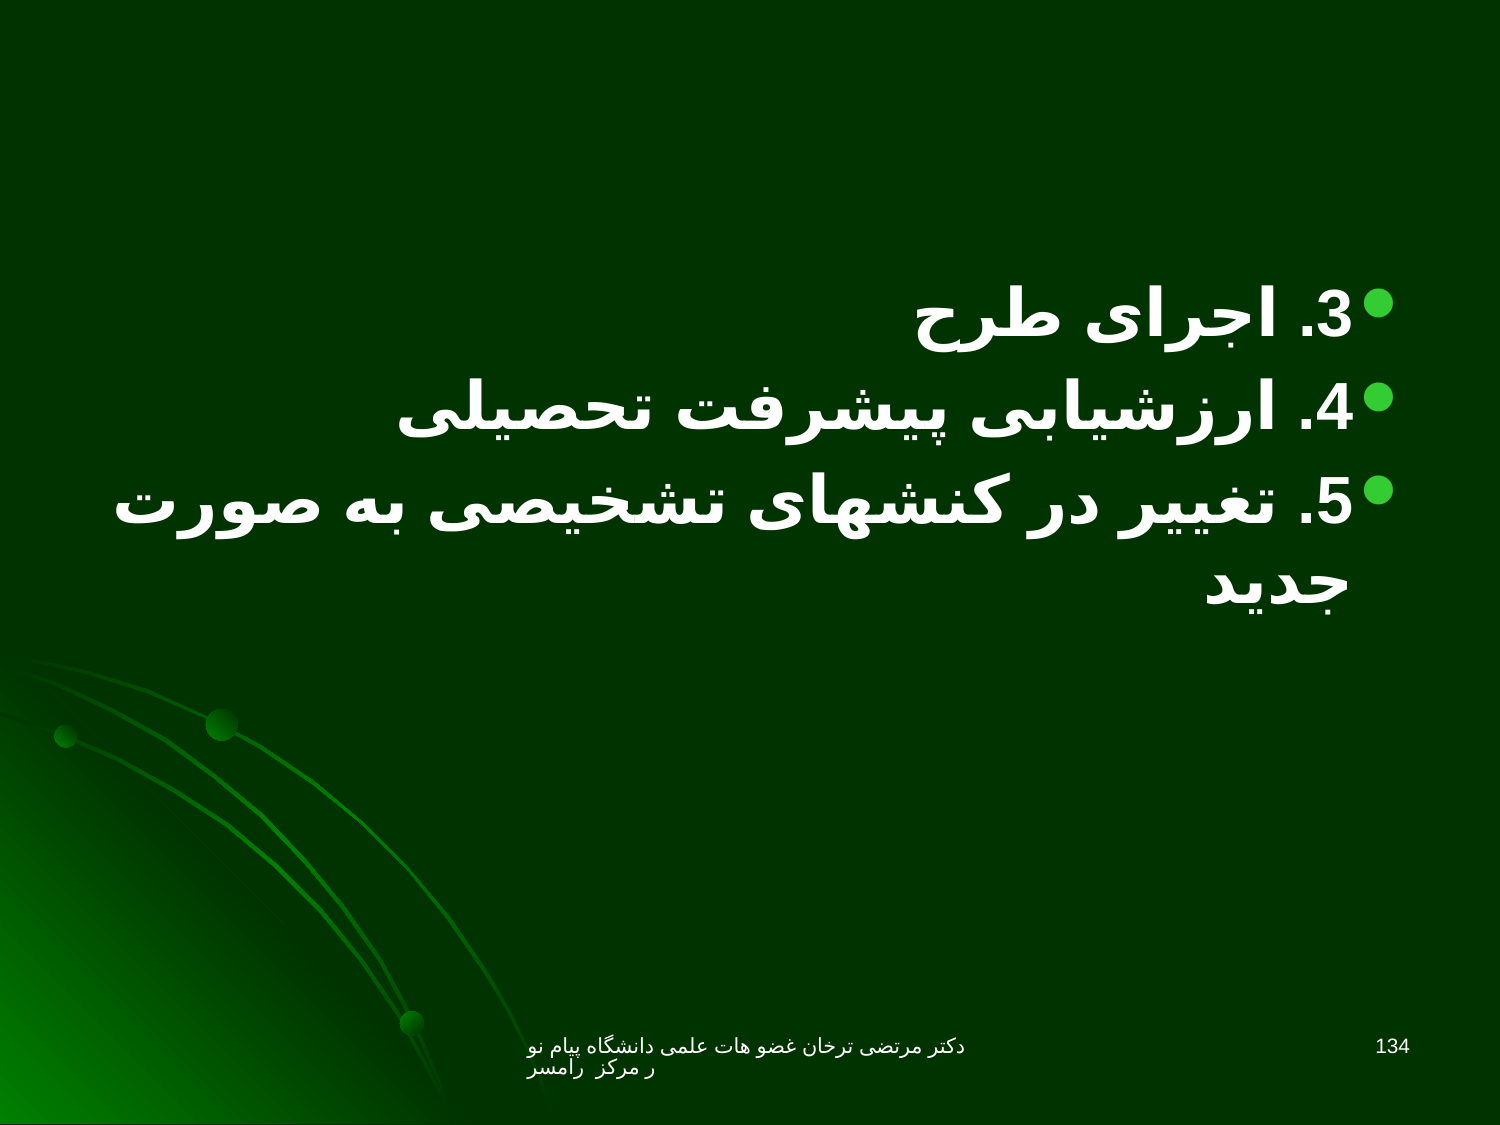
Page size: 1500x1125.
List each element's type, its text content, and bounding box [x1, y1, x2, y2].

footer دکتر مرتضی ترخان غضو هات علمی دانشگاه پیام نور مرکز رامسر [512, 1024, 988, 1101]
list 3. اجرای طرح 4. ارزشیابی پیشرفت تحصیلی 5. تغییر در کنشهای تشخیصی به صورت جدید [74, 262, 1426, 1006]
slide_number 134 [1074, 1024, 1426, 1101]
